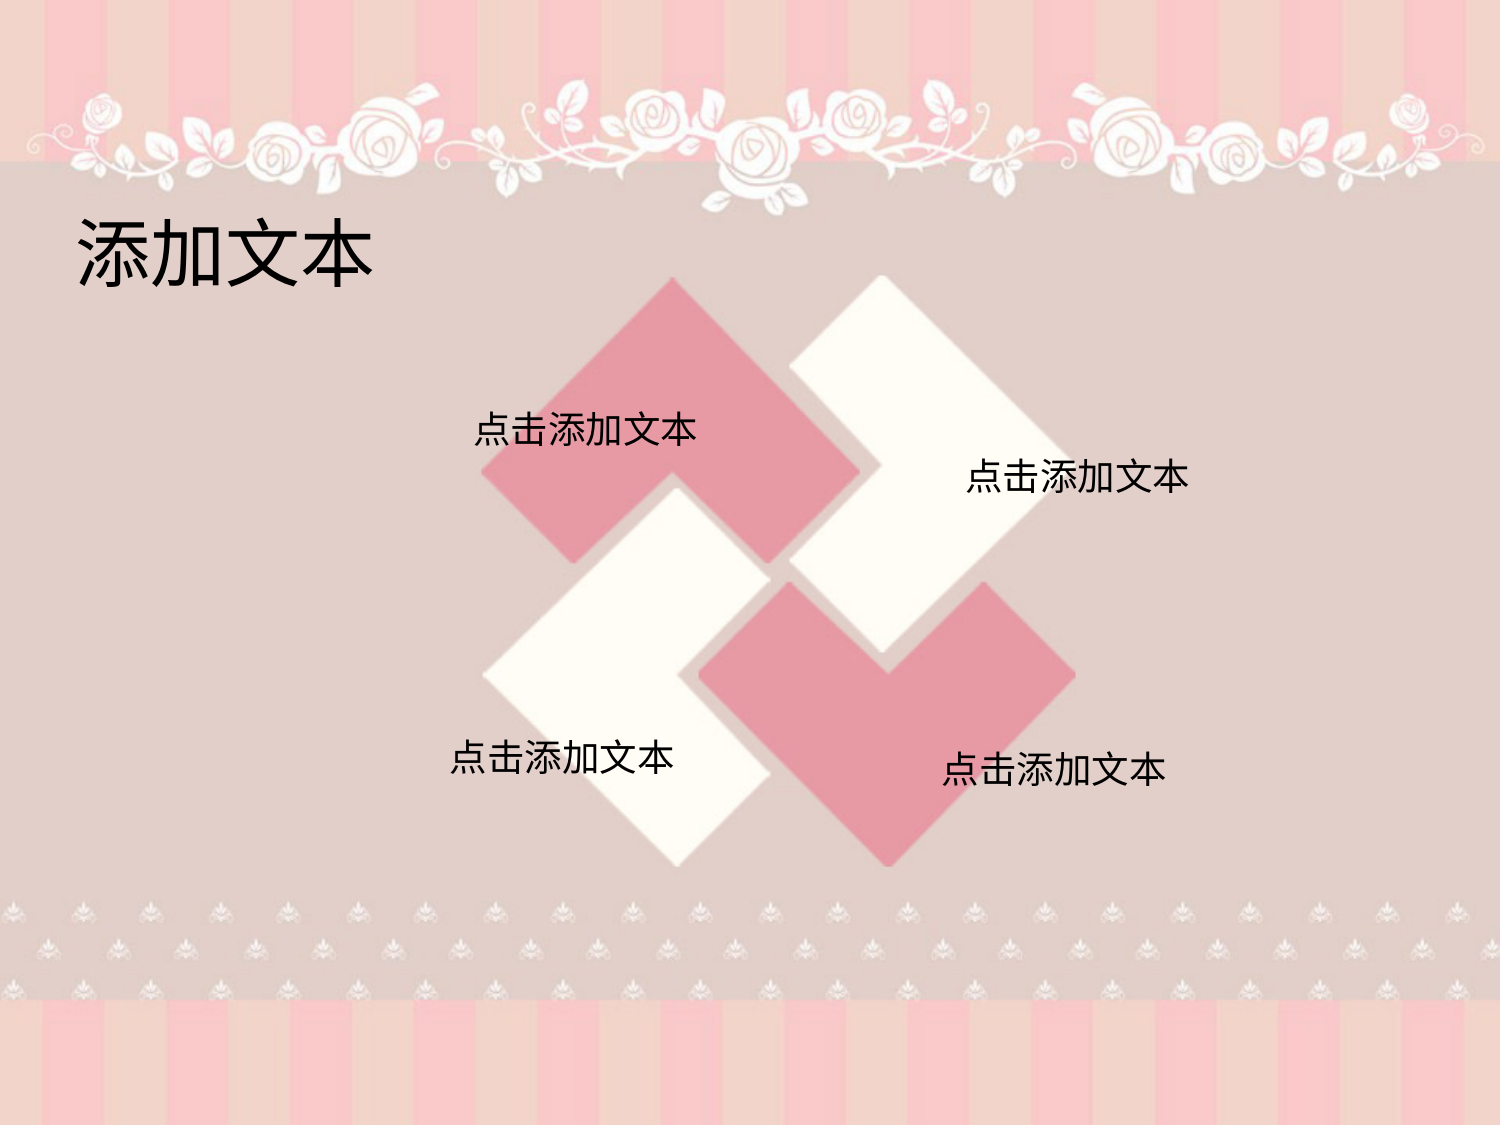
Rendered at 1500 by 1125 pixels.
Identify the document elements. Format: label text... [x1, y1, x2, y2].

text_box 点击添加文本 [927, 738, 1182, 798]
text_box 点击添加文本 [434, 726, 690, 787]
text_box 添加文本 [60, 199, 391, 304]
text_box 点击添加文本 [950, 445, 1206, 505]
text_box 点击添加文本 [458, 398, 714, 459]
picture [0, 0, 1500, 1125]
